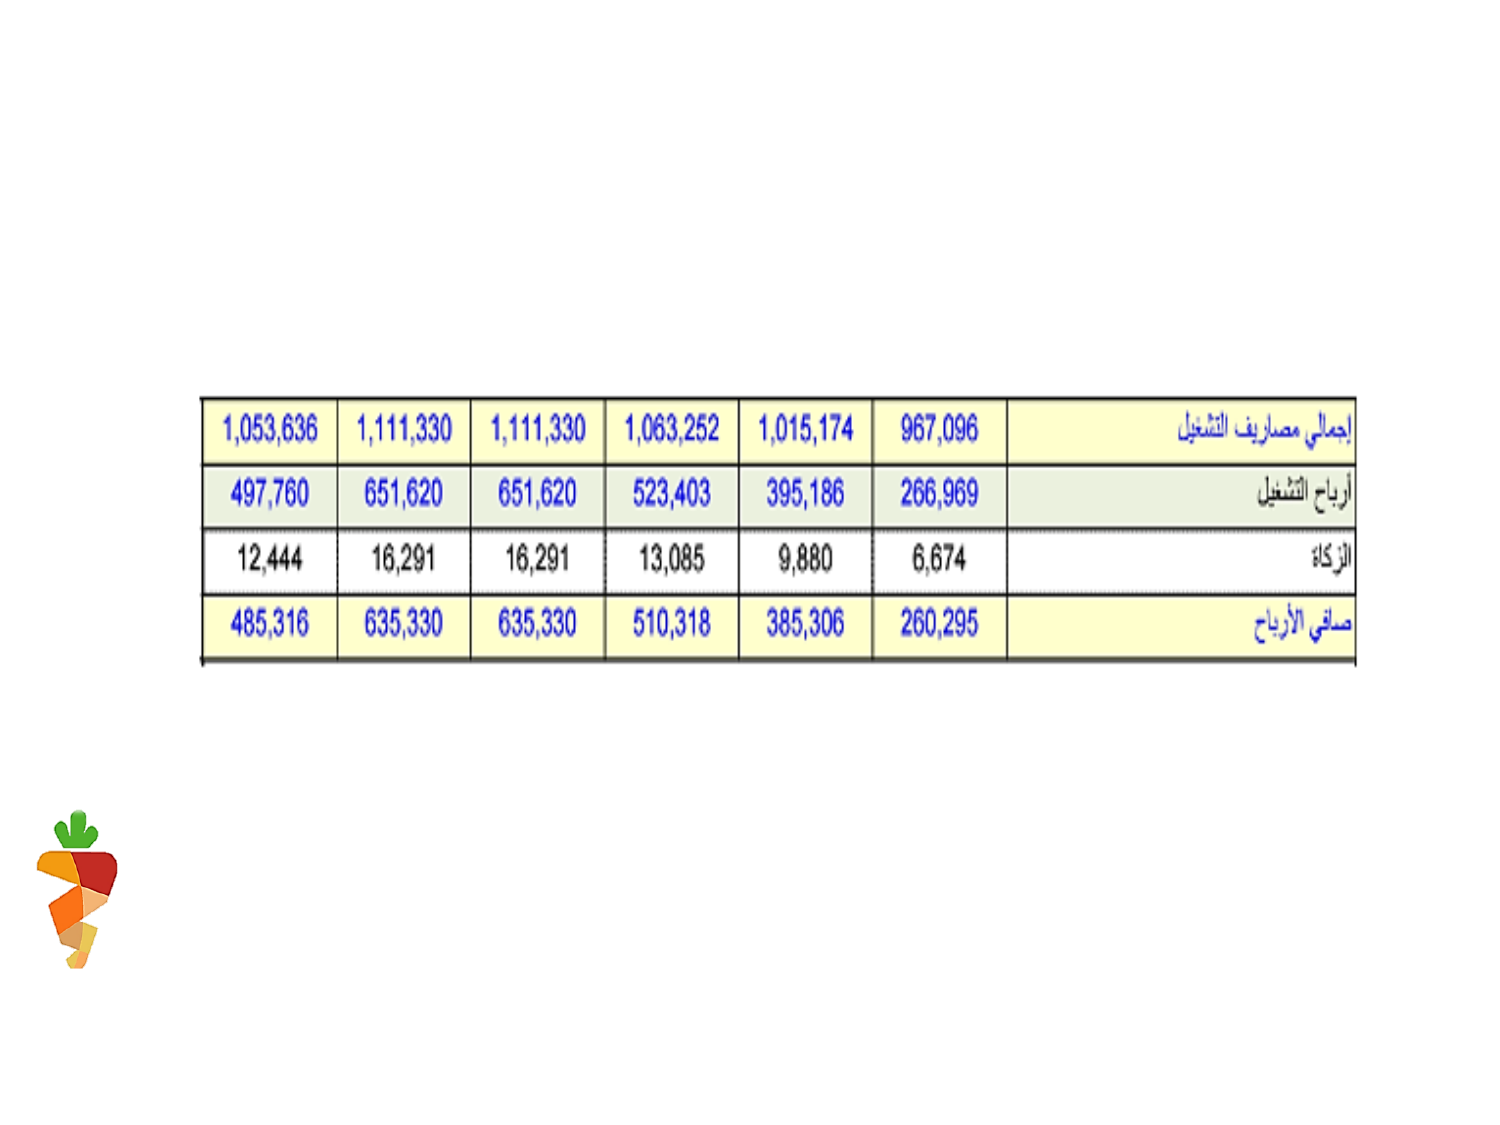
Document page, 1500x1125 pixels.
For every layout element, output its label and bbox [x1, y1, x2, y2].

picture [31, 807, 122, 969]
picture [198, 388, 1361, 671]
